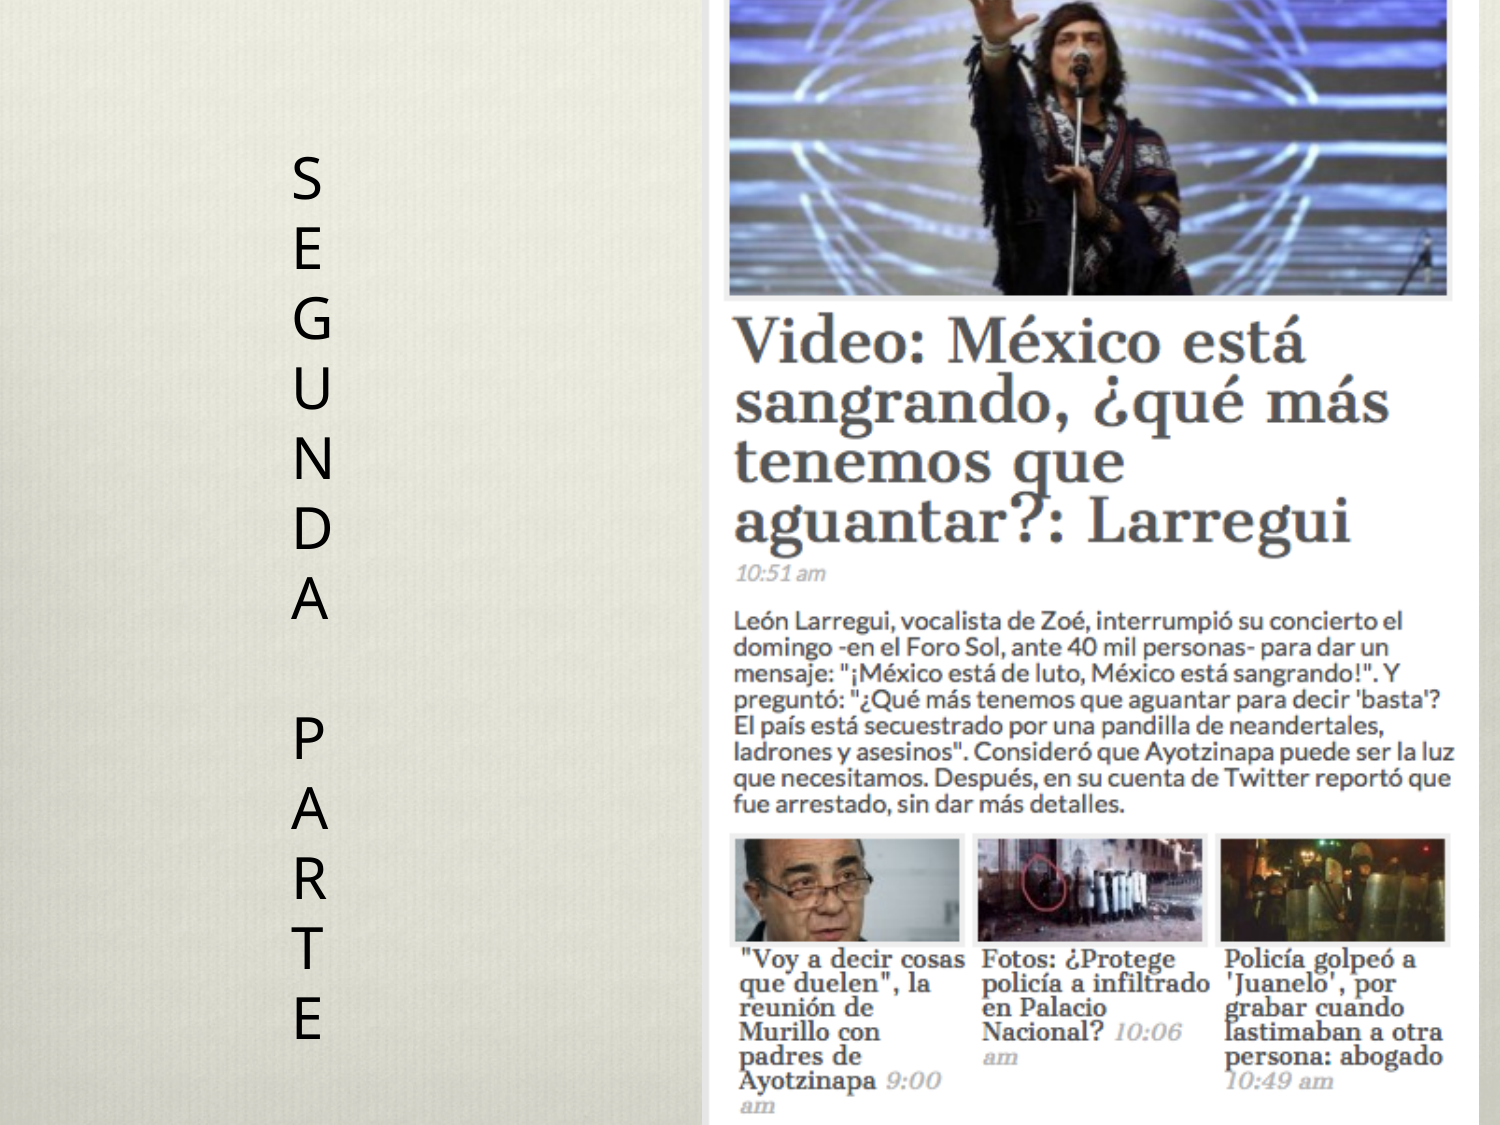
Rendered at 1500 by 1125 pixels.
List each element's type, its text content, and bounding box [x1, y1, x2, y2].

text_box S E G U N D A P A R T E [276, 134, 351, 1059]
picture [700, 0, 1480, 1125]
